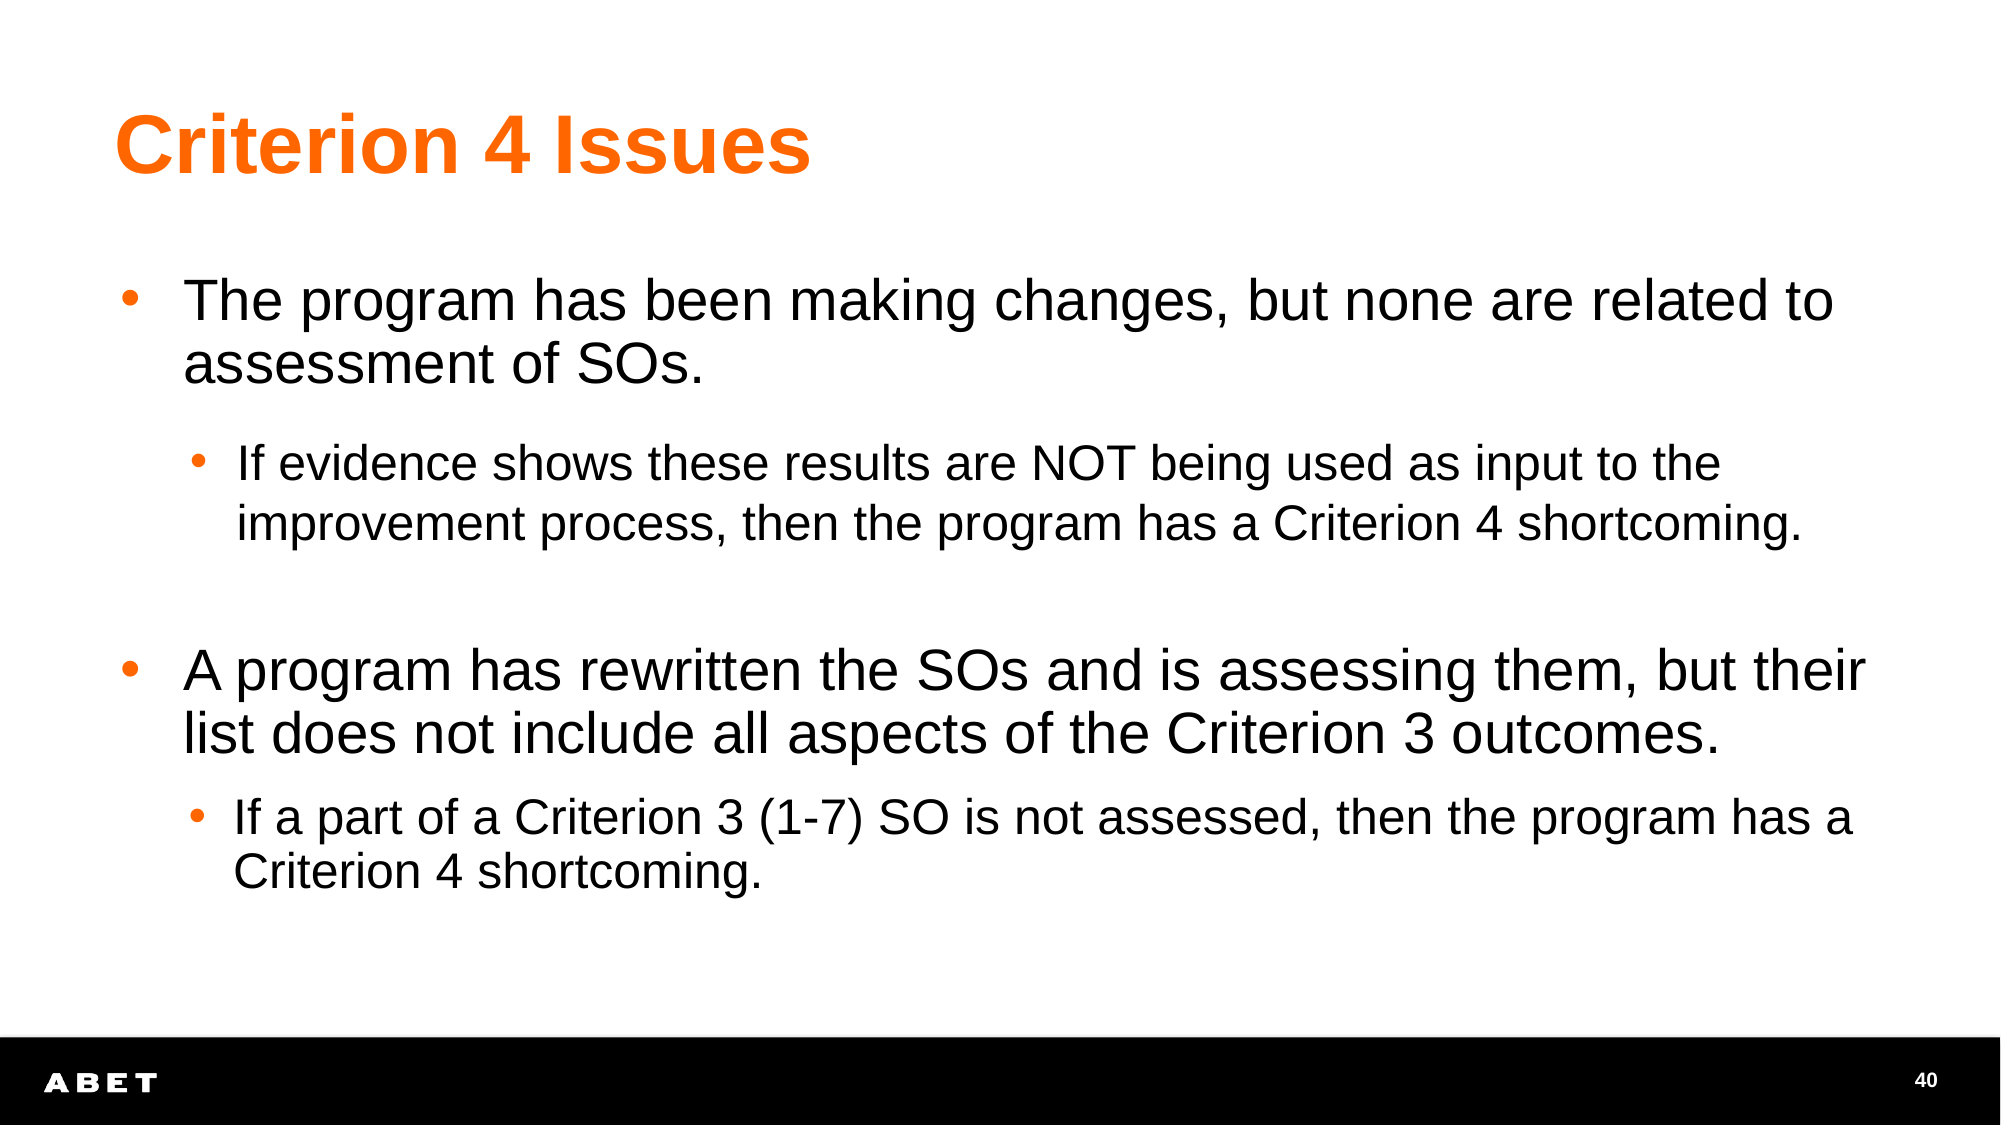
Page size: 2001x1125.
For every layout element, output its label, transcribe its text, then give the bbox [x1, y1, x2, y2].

title Criterion 4 Issues [99, 82, 1900, 213]
list The program has been making changes, but none are related to assessment of SOs. If evidence shows these results are NOT being used as input to the improvement process, then the program has a Criterion 4 shortcoming. A program has rewritten the SOs and is assessing them, but their list does not include all aspects of the Criterion 3 outcomes. If a part of a Criterion 3 (1-7) SO is not assessed, then the program has a Criterion 4 shortcoming. [99, 262, 1900, 975]
picture [16, 1052, 184, 1113]
